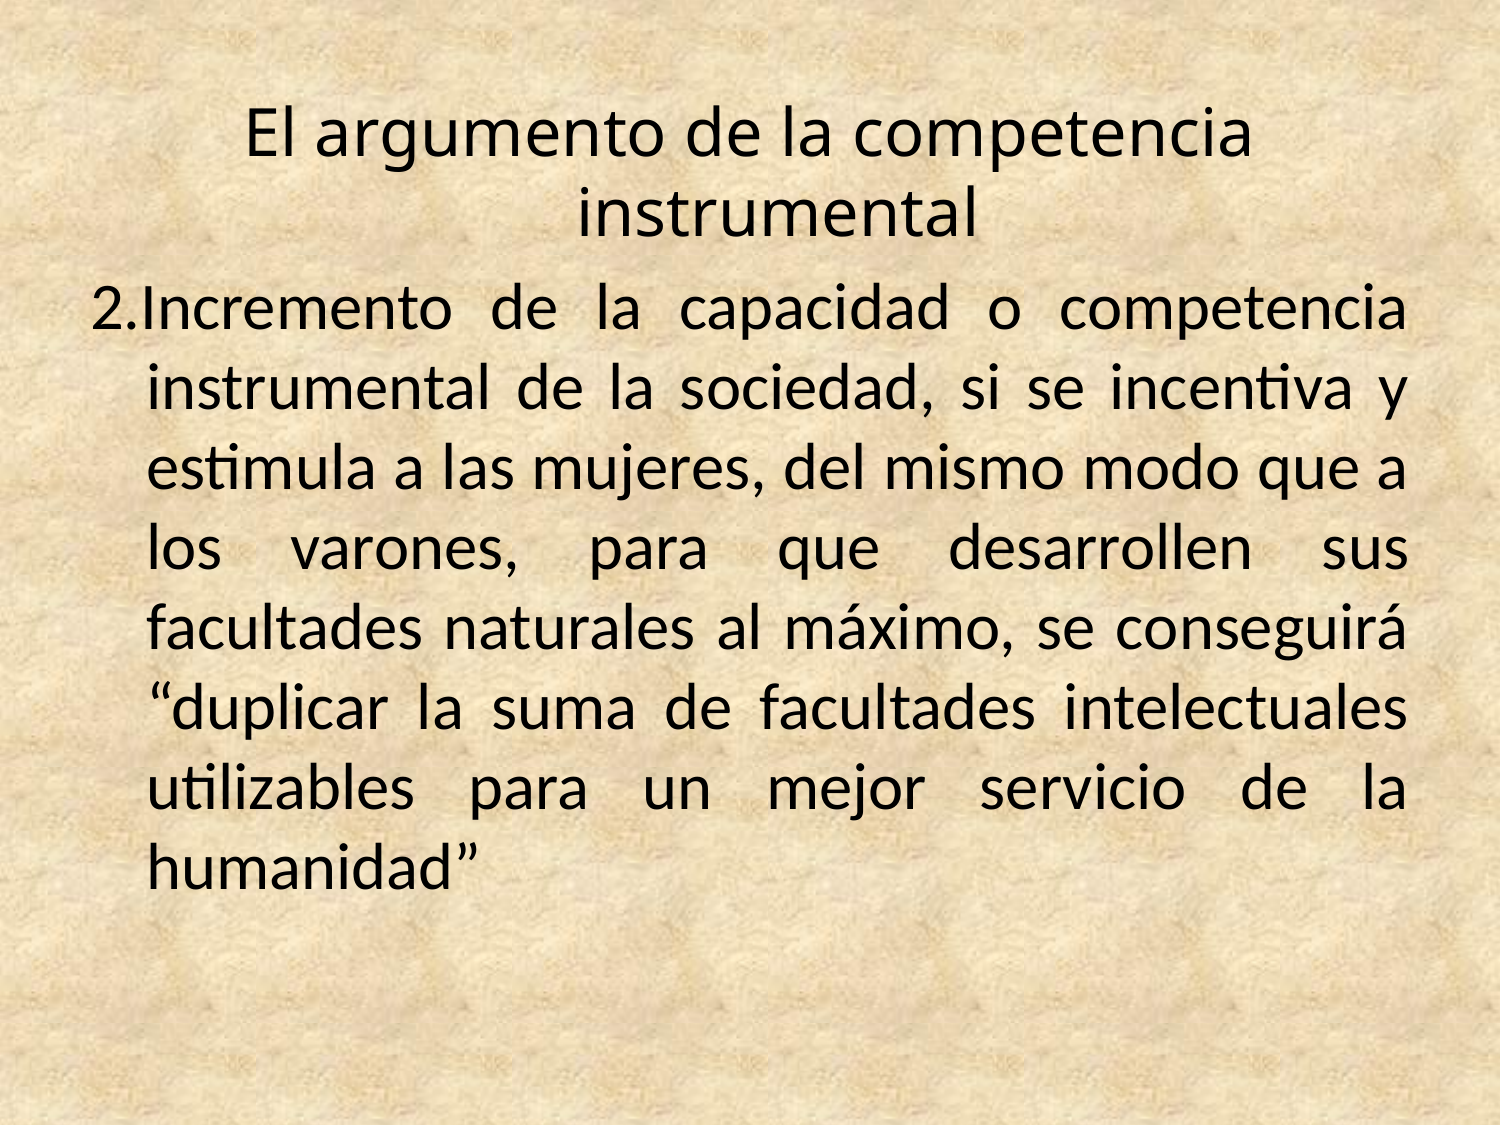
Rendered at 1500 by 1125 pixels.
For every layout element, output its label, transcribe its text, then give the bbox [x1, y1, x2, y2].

picture [0, 0, 1500, 1125]
list El argumento de la competencia instrumental 2.Incremento de la capacidad o competencia instrumental de la sociedad, si se incentiva y estimula a las mujeres, del mismo modo que a los varones, para que desarrollen sus facultades naturales al máximo, se conseguirá “duplicar la suma de facultades intelectuales utilizables para un mejor servicio de la humanidad” [75, 82, 1425, 1005]
